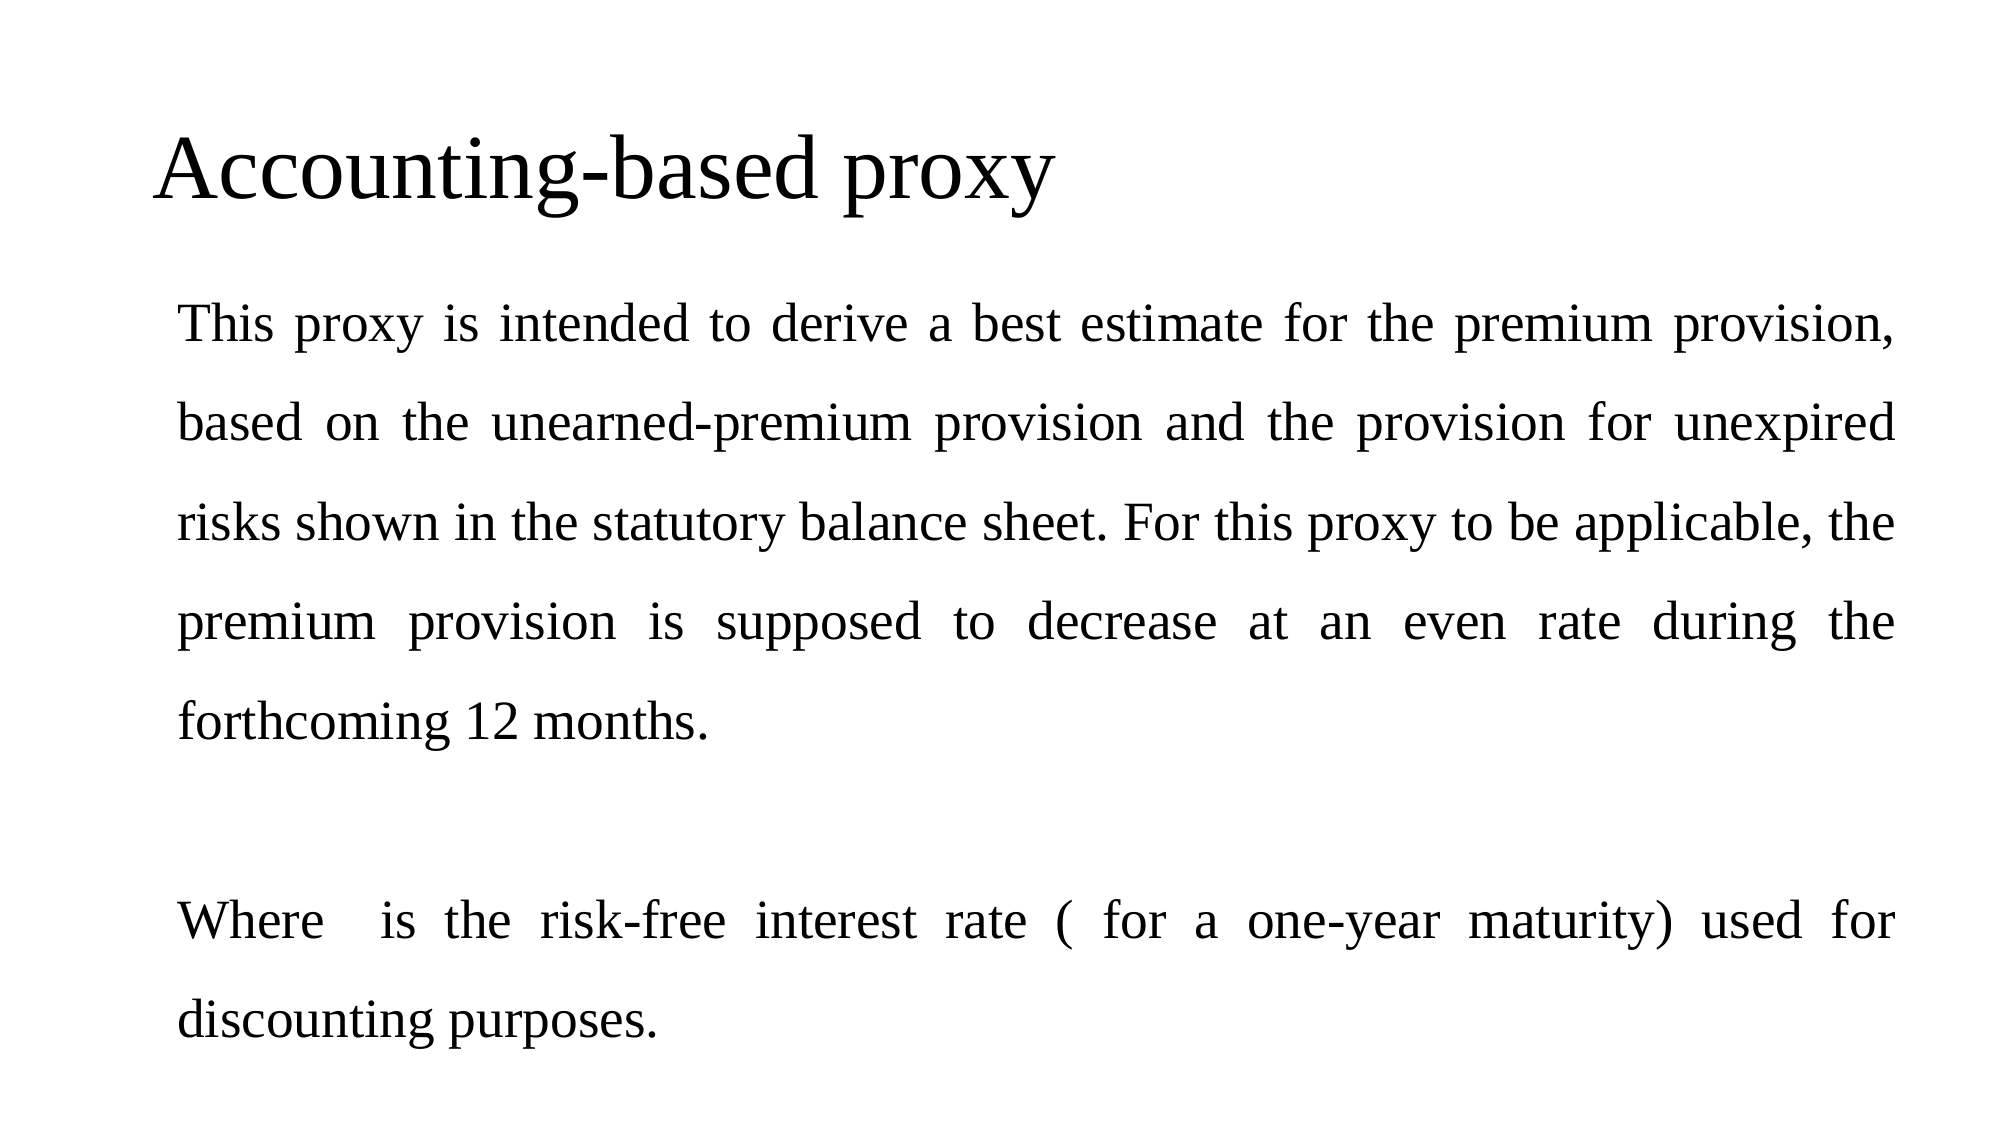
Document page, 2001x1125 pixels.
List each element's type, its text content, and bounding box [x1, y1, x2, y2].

title Accounting-based proxy [137, 59, 1863, 278]
